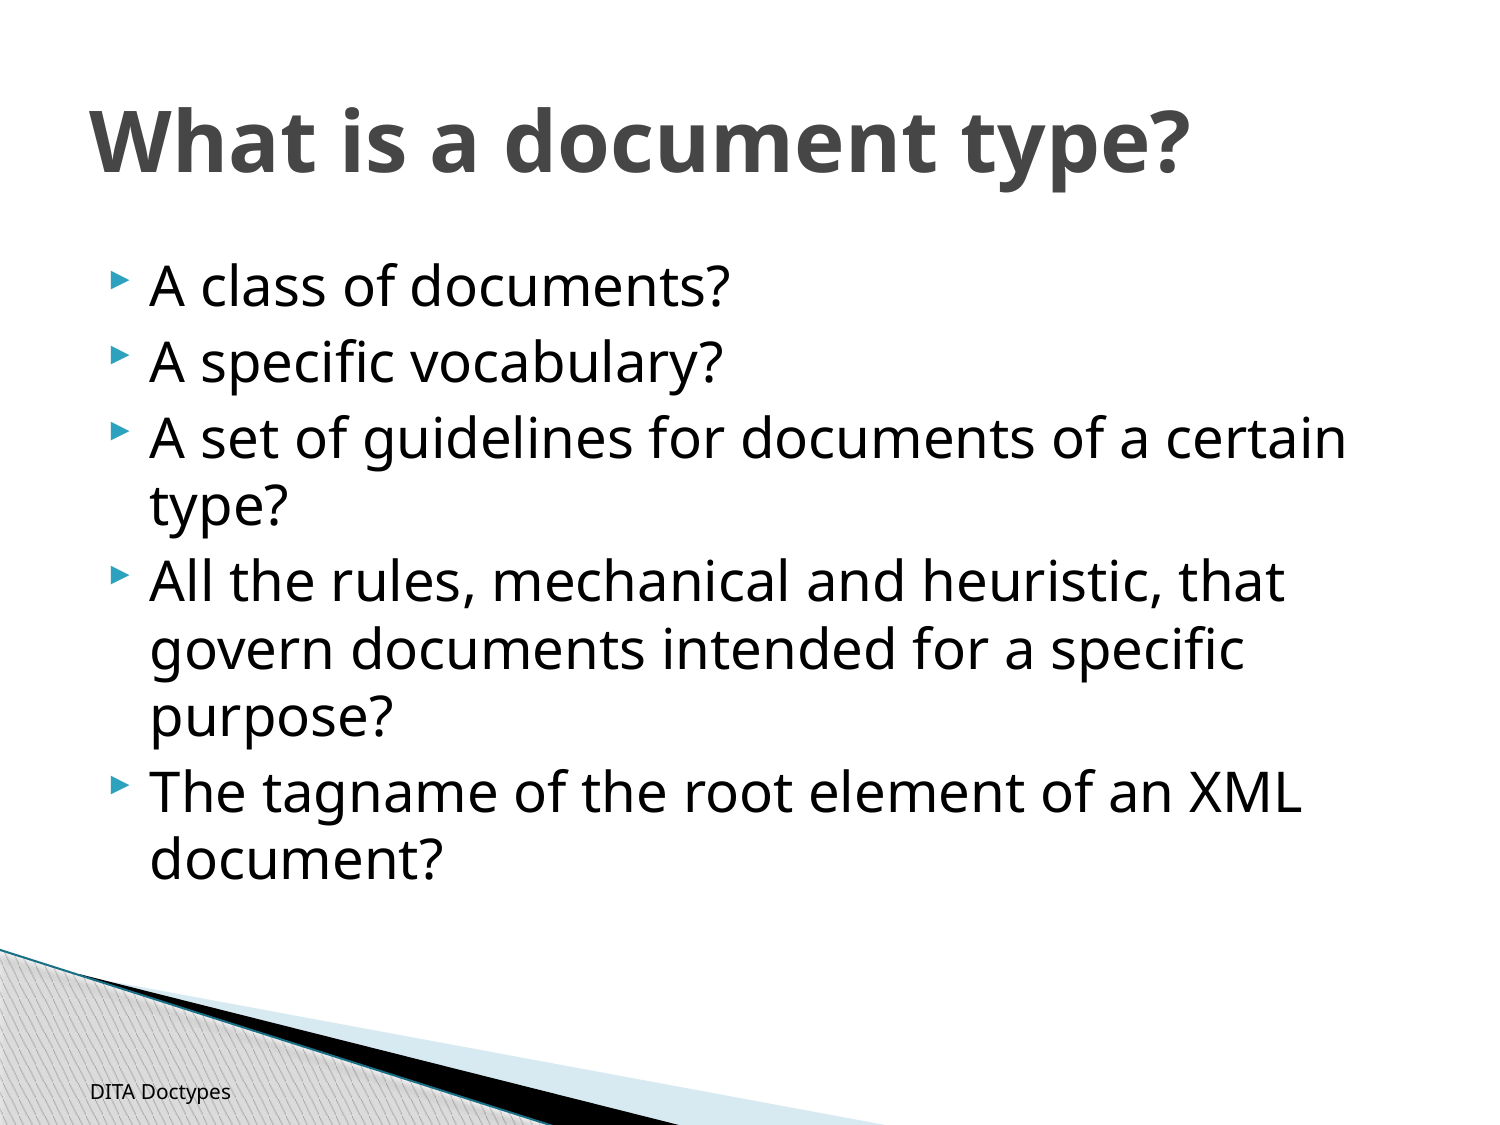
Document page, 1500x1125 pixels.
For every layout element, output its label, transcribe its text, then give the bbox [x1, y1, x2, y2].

list A class of documents? A specific vocabulary? A set of guidelines for documents of a certain type? All the rules, mechanical and heuristic, that govern documents intended for a specific purpose? The tagname of the root element of an XML document? [75, 243, 1425, 986]
title What is a document type? [75, 45, 1425, 233]
